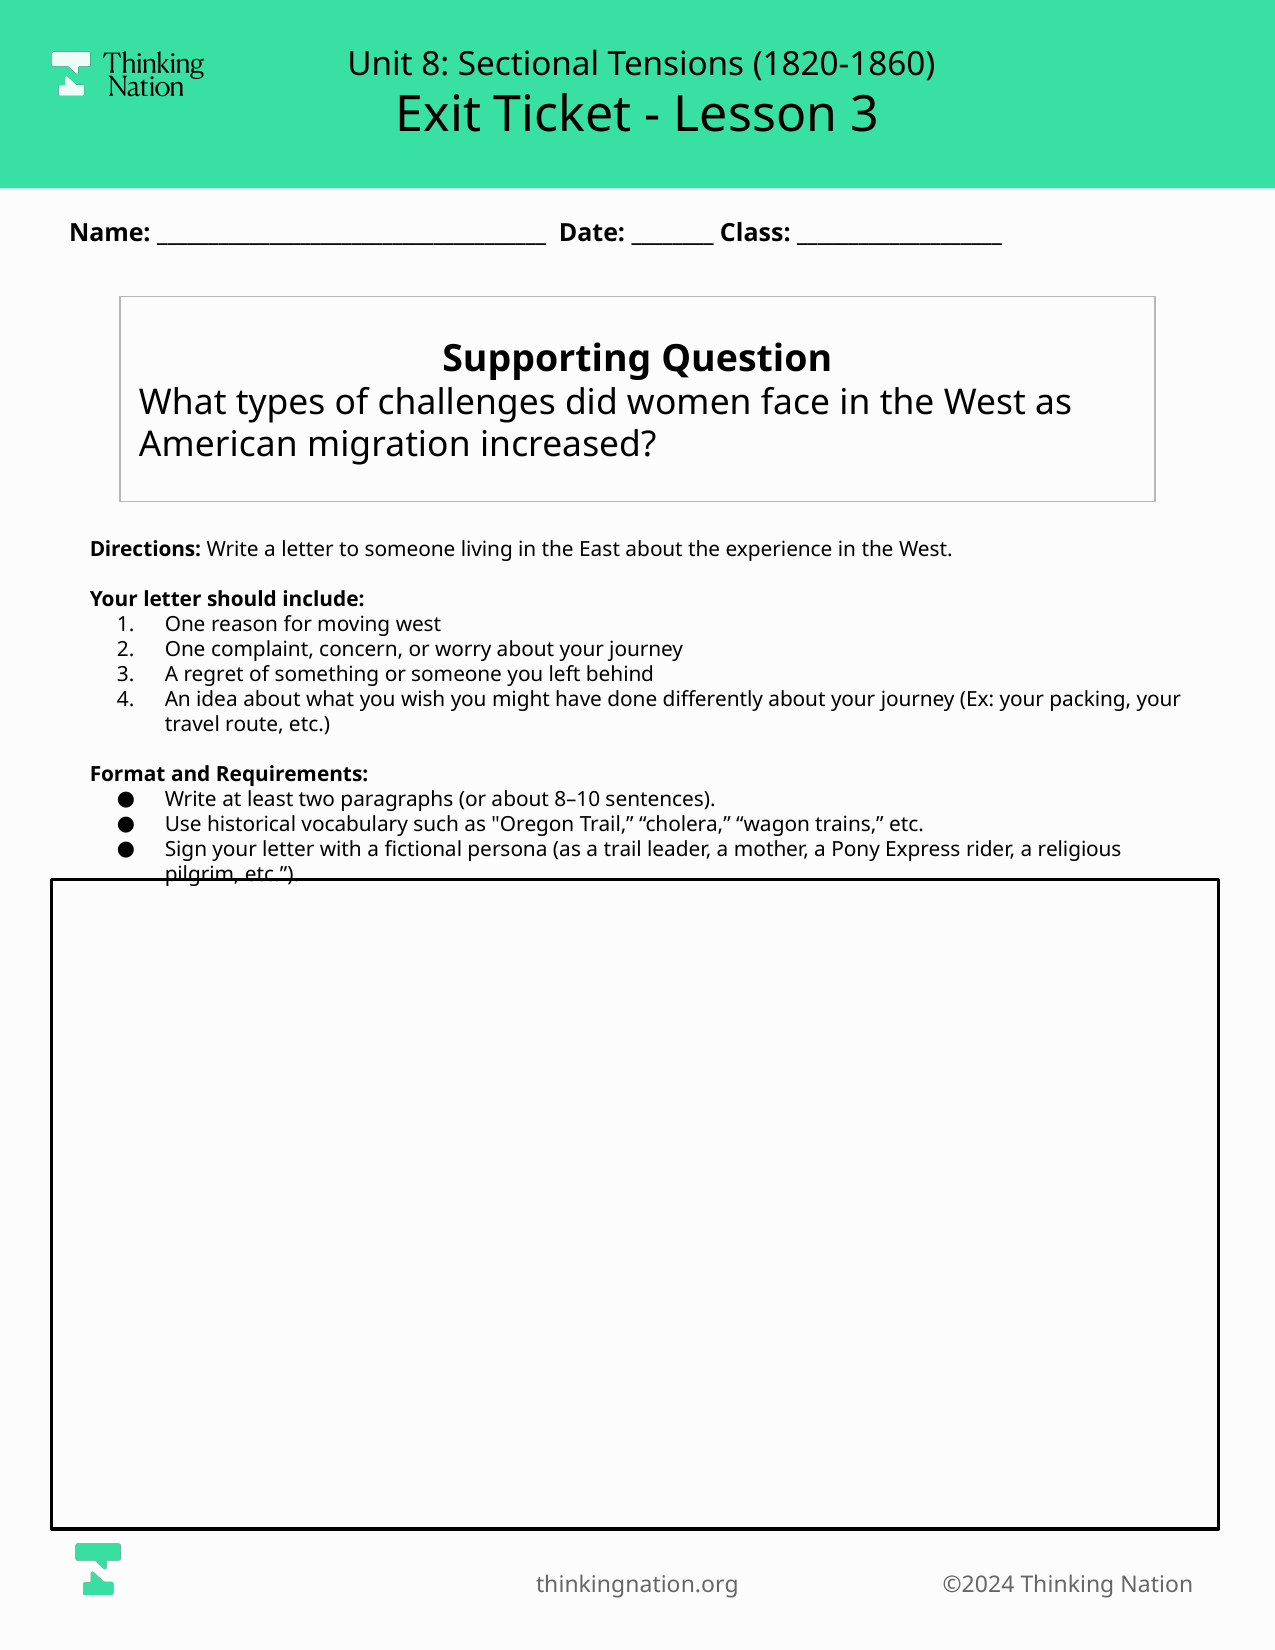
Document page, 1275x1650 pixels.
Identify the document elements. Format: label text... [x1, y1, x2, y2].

text_box thinkingnation.org [486, 1553, 789, 1605]
text_box Directions: Write a letter to someone living in the East about the experience in the West. Your letter should include: One reason for moving west One complaint, concern, or worry about your journey A regret of something or someone you left behind An idea about what you wish you might have done differently about your journey (Ex: your packing, your travel route, etc.) Format and Requirements: Write at least two paragraphs (or about 8–10 sentences). Use historical vocabulary such as "Oregon Trail,” “cholera,” “wagon trains,” etc. Sign your letter with a fictional persona (as a trail leader, a mother, a Pony Express rider, a religious pilgrim, etc.”). [74, 520, 1201, 879]
text_box Unit 8: Sectional Tensions (1820-1860) Exit Ticket - Lesson 3 [0, 0, 1275, 189]
text_box Name: ______________________________________ Date: ________ Class: ____________________ [54, 201, 1221, 262]
picture [35, 37, 210, 110]
text_box [51, 879, 1219, 1530]
text_box ©2024 Thinking Nation [907, 1553, 1210, 1605]
picture [62, 1533, 134, 1605]
text_box Supporting Question What types of challenges did women face in the West as American migration increased? [119, 296, 1156, 502]
